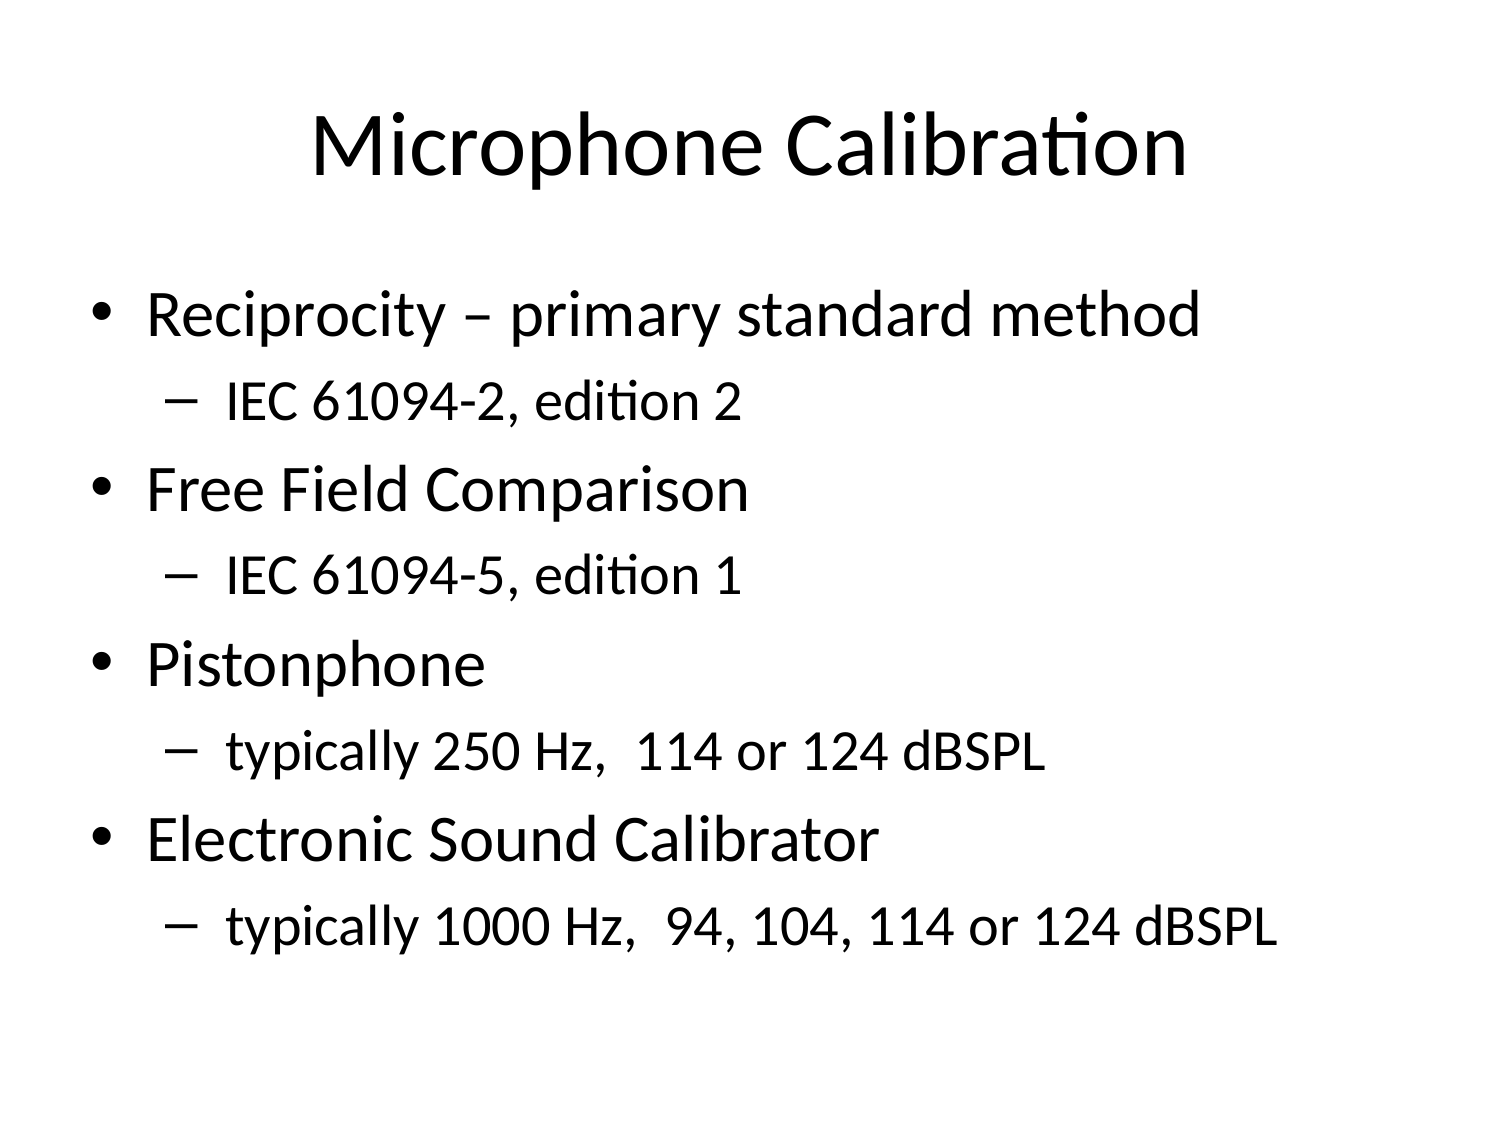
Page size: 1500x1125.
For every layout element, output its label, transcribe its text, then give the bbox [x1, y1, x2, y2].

title Microphone Calibration [75, 45, 1425, 233]
list Reciprocity – primary standard method IEC 61094-2, edition 2 Free Field Comparison IEC 61094-5, edition 1 Pistonphone typically 250 Hz, 114 or 124 dBSPL Electronic Sound Calibrator typically 1000 Hz, 94, 104, 114 or 124 dBSPL [75, 262, 1425, 1005]
